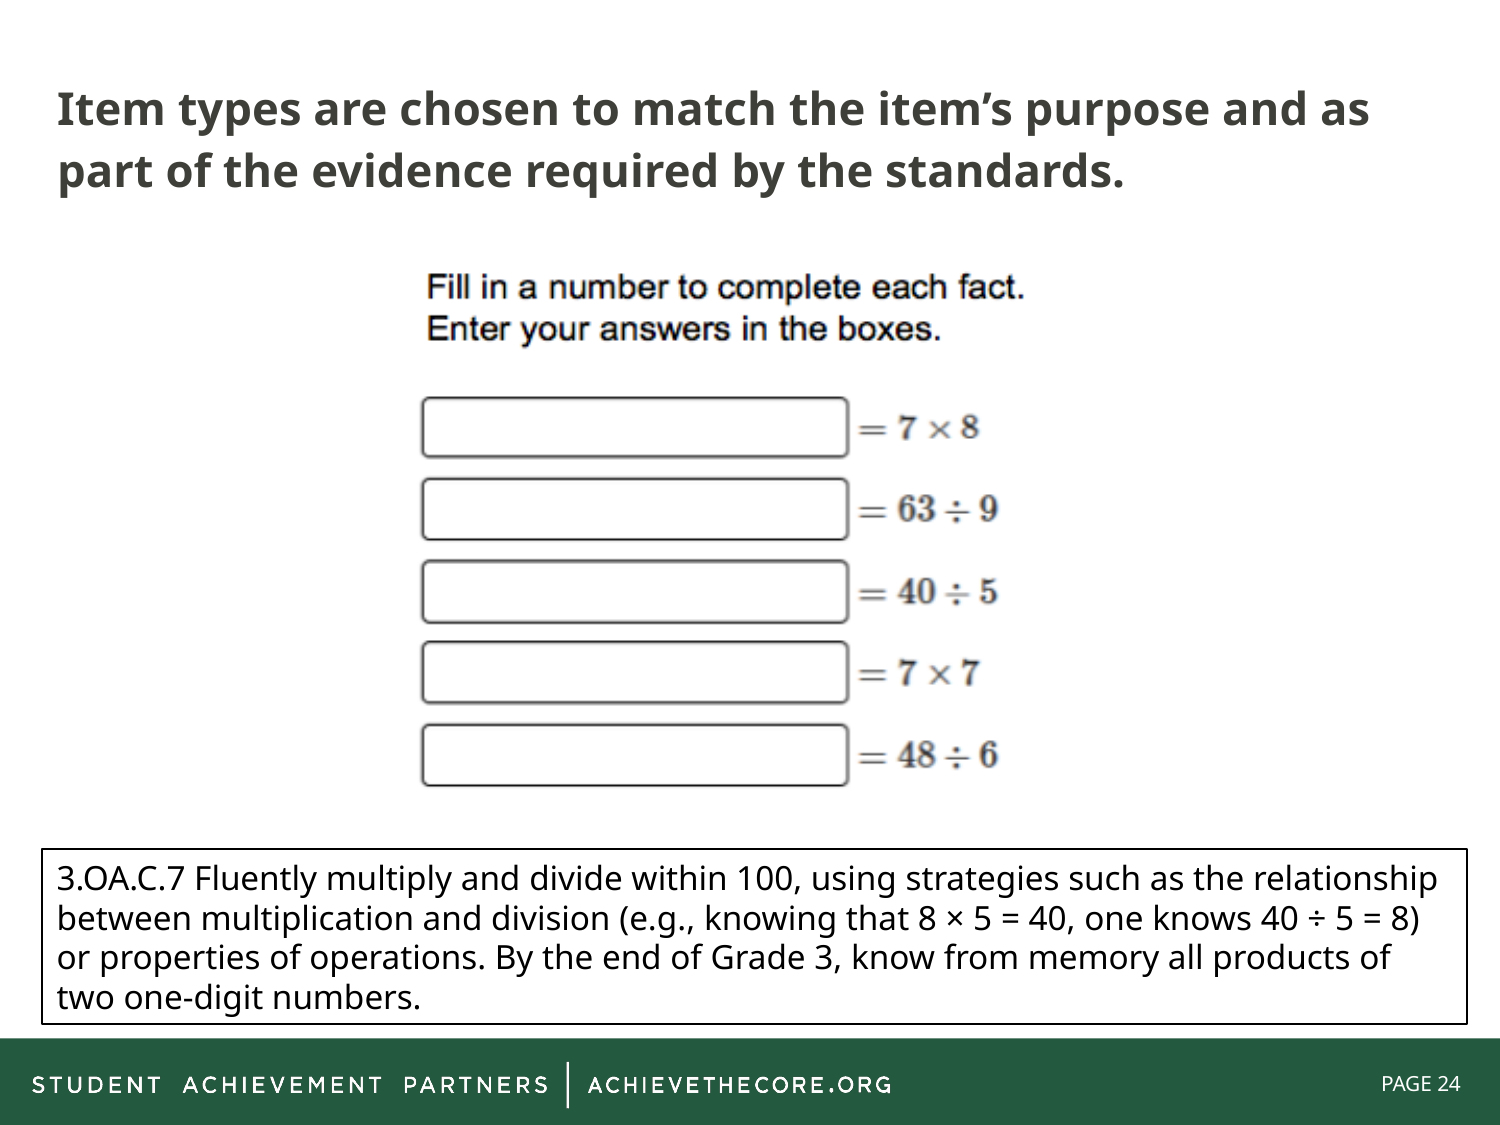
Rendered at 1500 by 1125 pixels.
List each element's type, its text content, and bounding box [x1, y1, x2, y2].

picture [408, 245, 1057, 811]
text_box 3.OA.C.7 Fluently multiply and divide within 100, using strategies such as the relationship between multiplication and division (e.g., knowing that 8 × 5 = 40, one knows 40 ÷ 5 = 8) or properties of operations. By the end of Grade 3, know from memory all products of two one-digit numbers. [41, 849, 1467, 1024]
picture [12, 1055, 911, 1112]
title Item types are chosen to match the item’s purpose and as part of the evidence required by the standards. [41, 45, 1397, 233]
